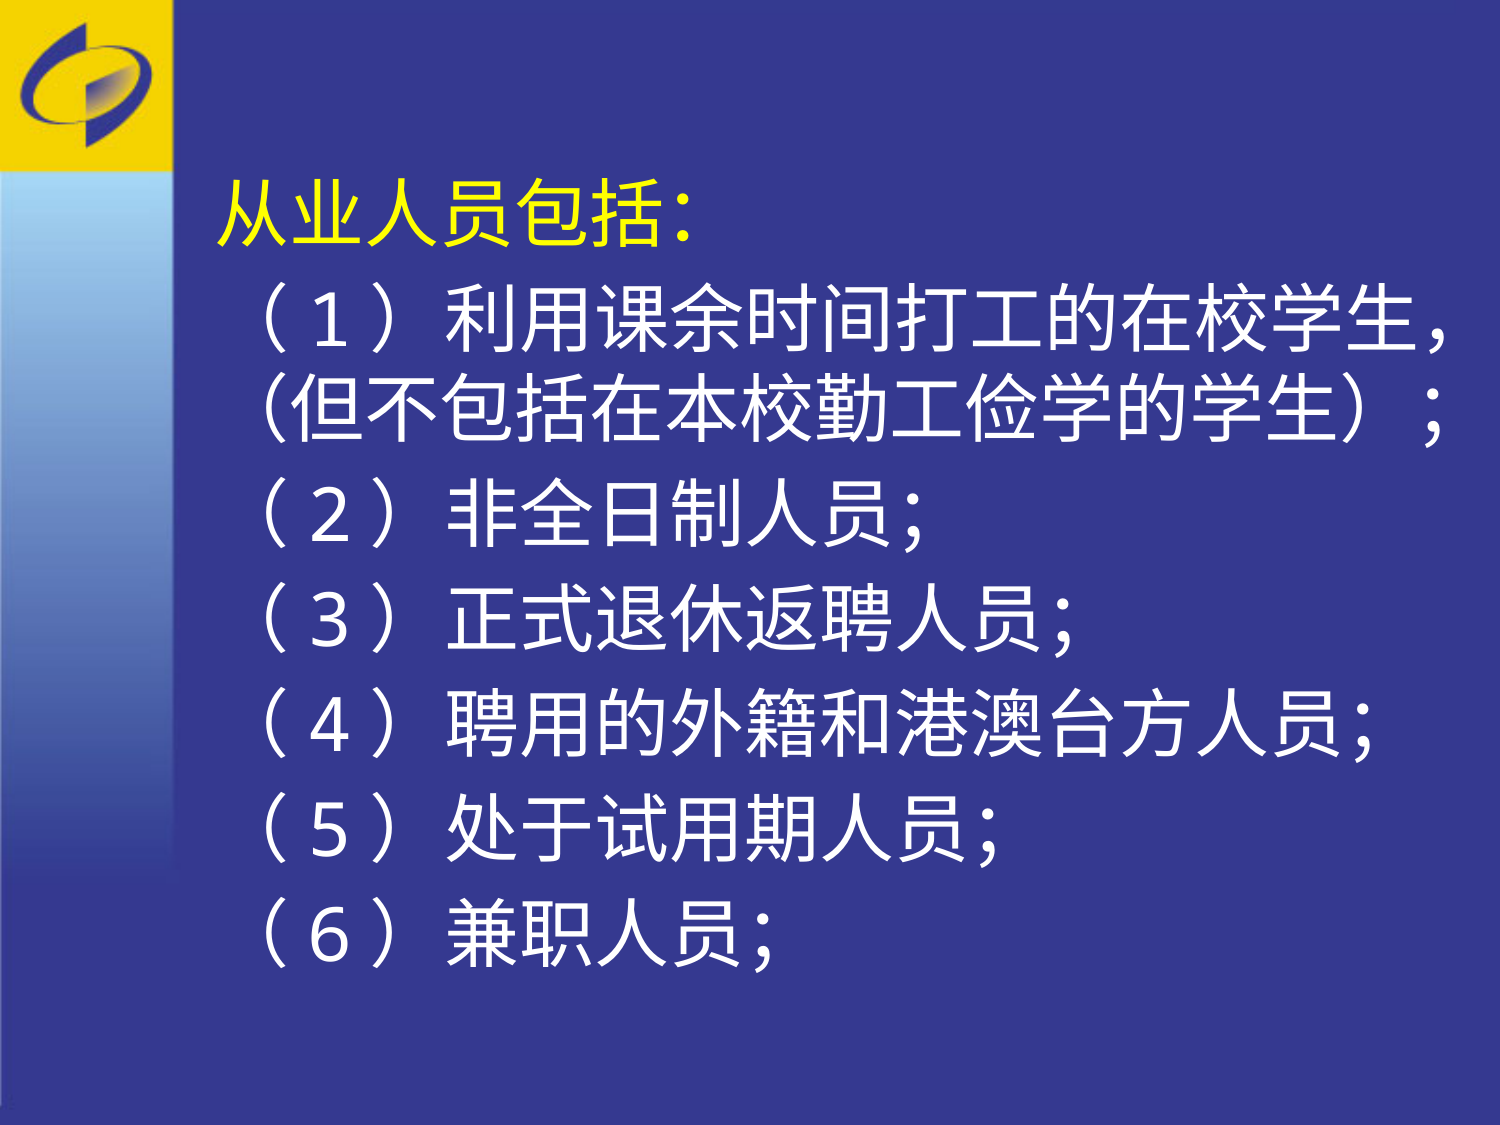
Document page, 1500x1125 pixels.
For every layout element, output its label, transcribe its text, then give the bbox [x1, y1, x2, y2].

list 从业人员包括： （1）利用课余时间打工的在校学生，（但不包括在本校勤工俭学的学生）； （2）非全日制人员； （3）正式退休返聘人员； （4）聘用的外籍和港澳台方人员； （5）处于试用期人员； （6）兼职人员； [198, 158, 1500, 833]
picture [0, 0, 1500, 1125]
